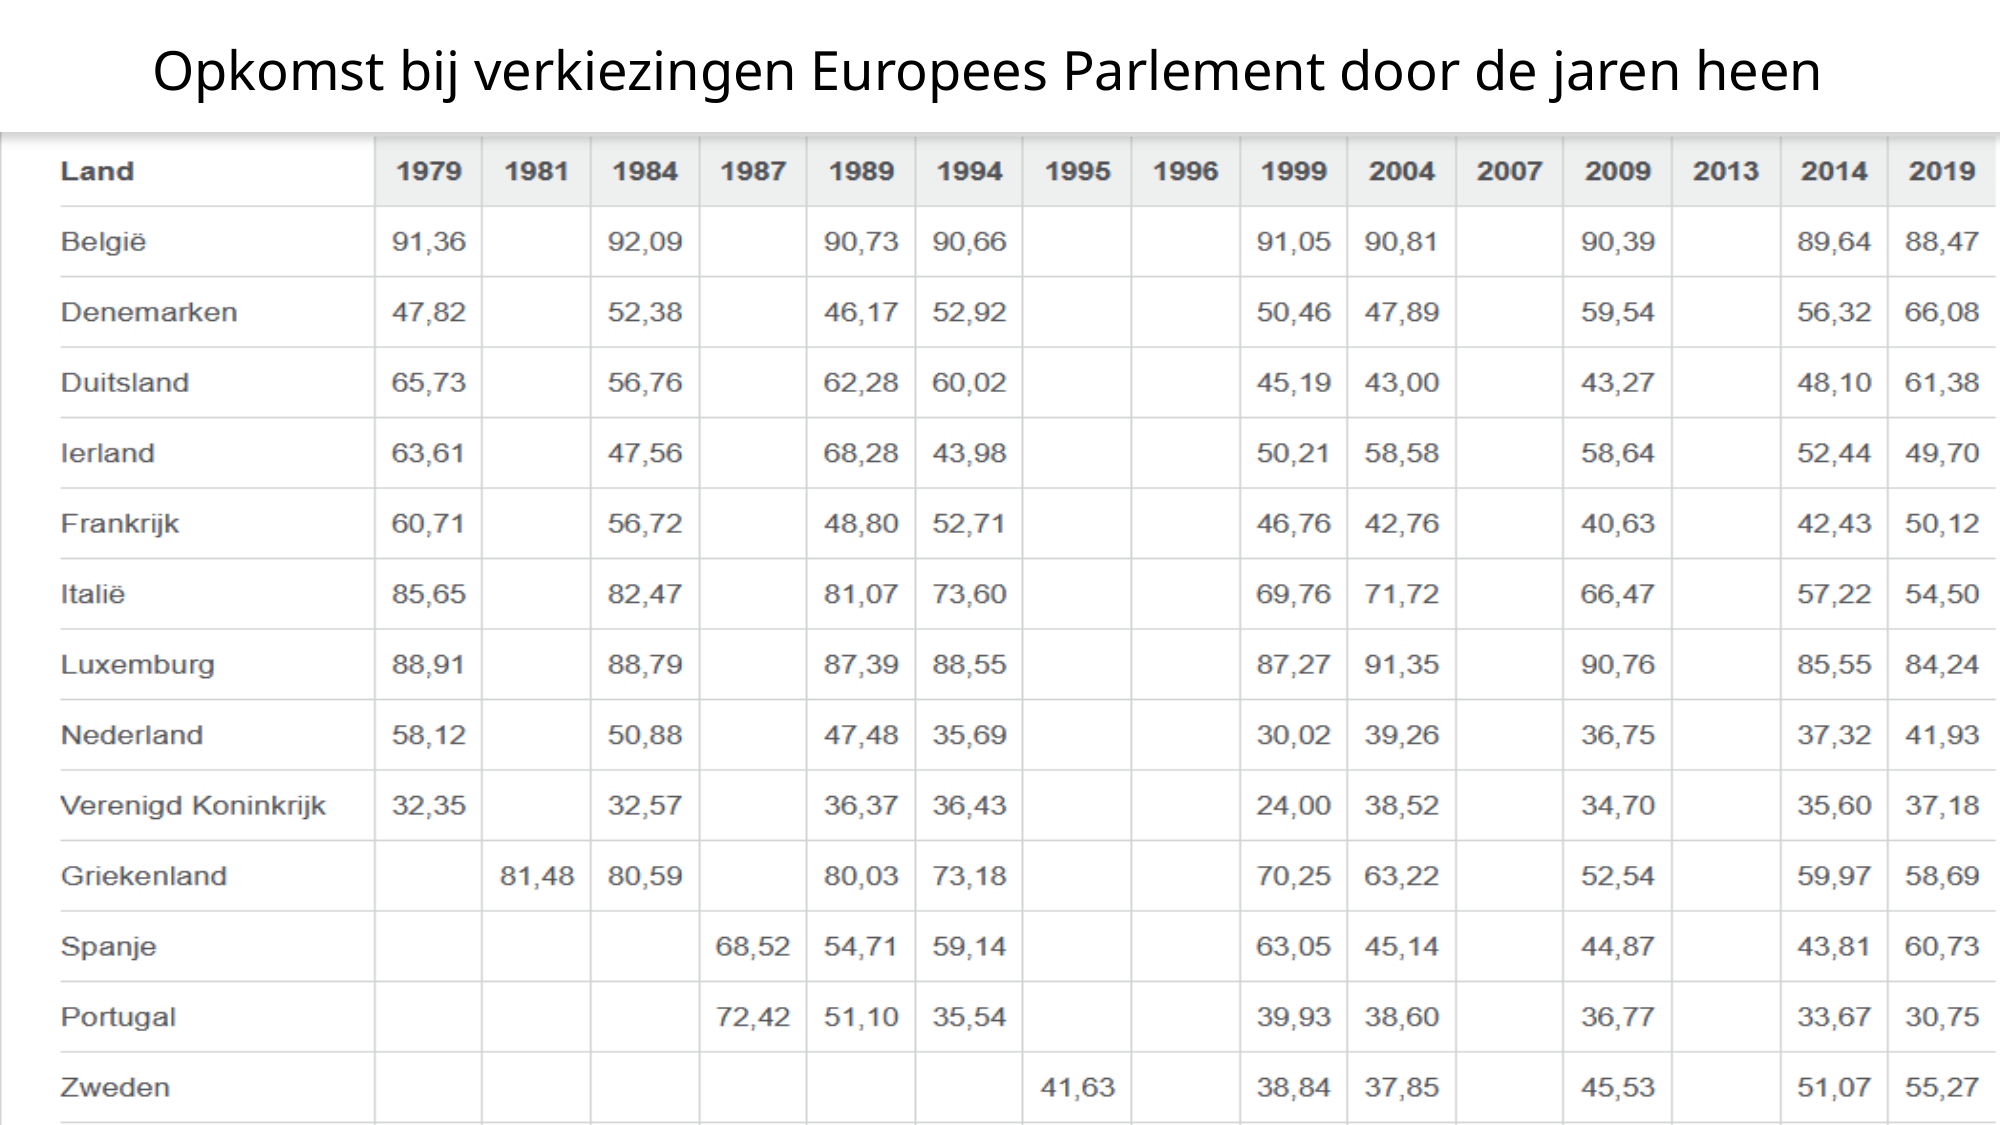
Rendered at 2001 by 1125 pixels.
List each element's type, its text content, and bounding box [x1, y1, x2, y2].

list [0, 132, 2000, 1125]
title Opkomst bij verkiezingen Europees Parlement door de jaren heen [137, 28, 1863, 118]
